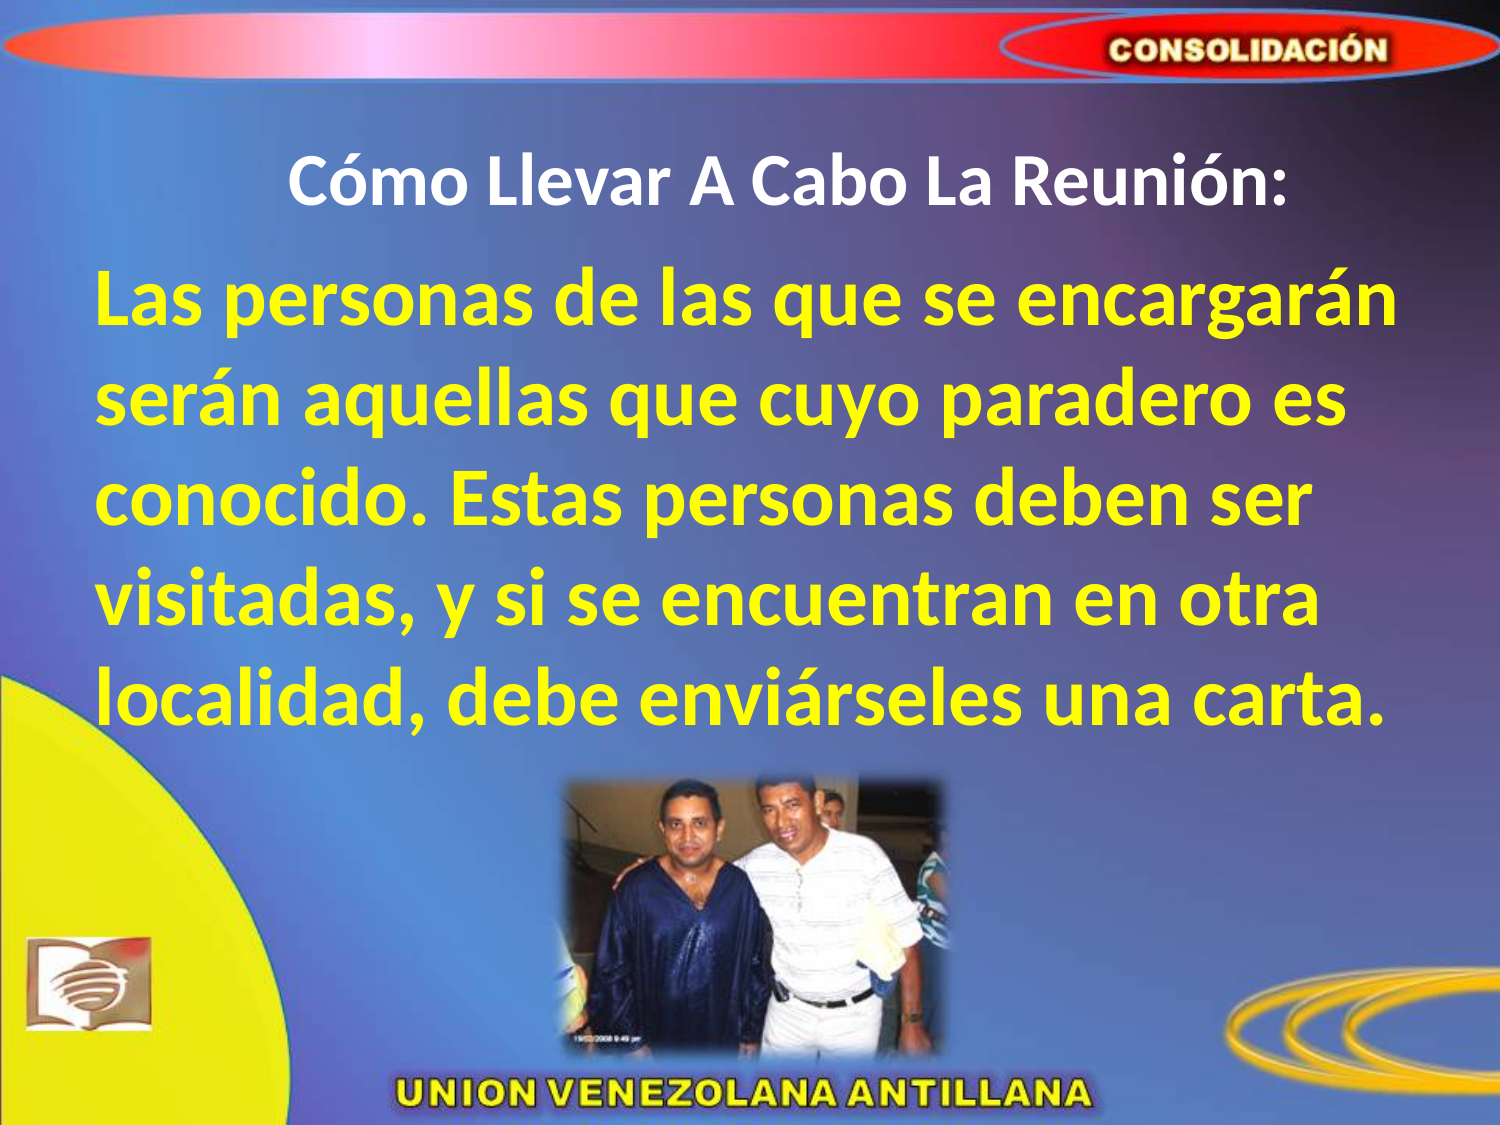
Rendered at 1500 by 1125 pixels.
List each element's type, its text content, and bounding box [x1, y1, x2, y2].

list Las personas de las que se encargarán serán aquellas que cuyo paradero es conocido. Estas personas deben ser visitadas, y si se encuentran en otra localidad, debe enviárseles una carta. [23, 270, 1465, 977]
picture [0, 0, 1500, 1125]
title Cómo Llevar A Cabo La Reunión: [0, 82, 1489, 270]
